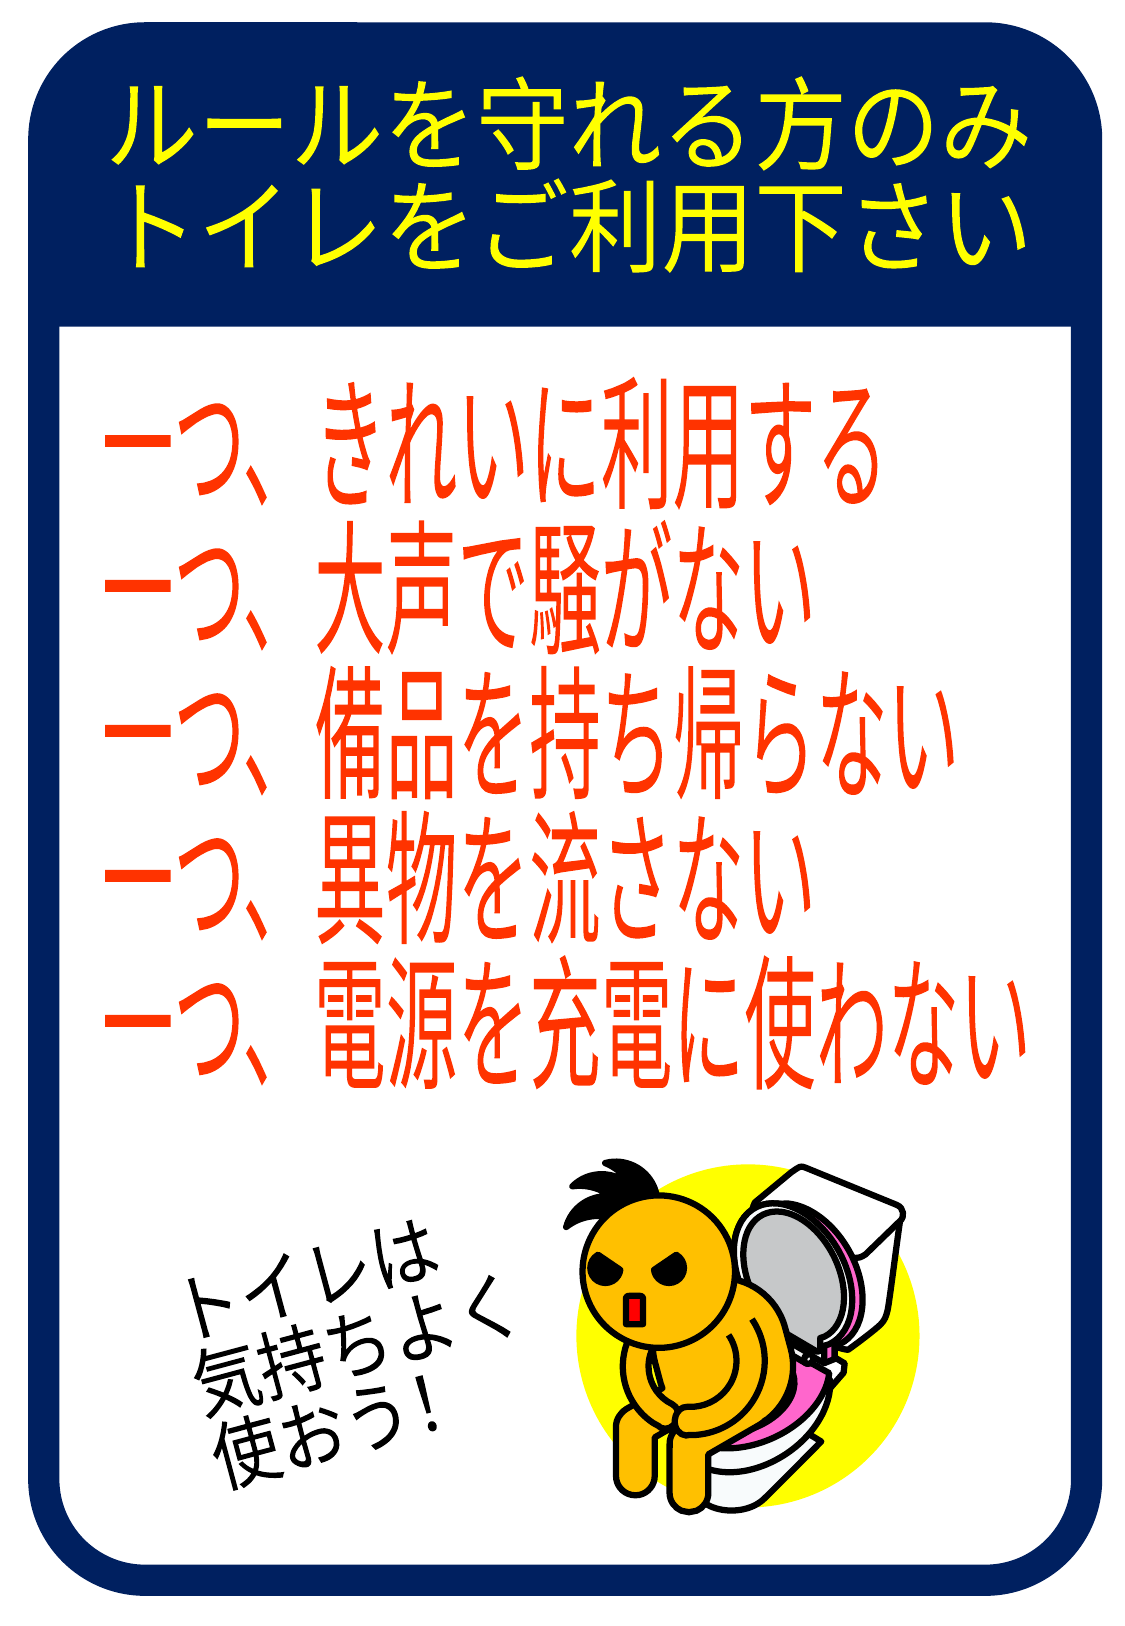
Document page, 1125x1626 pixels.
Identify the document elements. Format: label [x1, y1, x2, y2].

text_box [43, 37, 1087, 1581]
text_box [568, 1162, 920, 1508]
